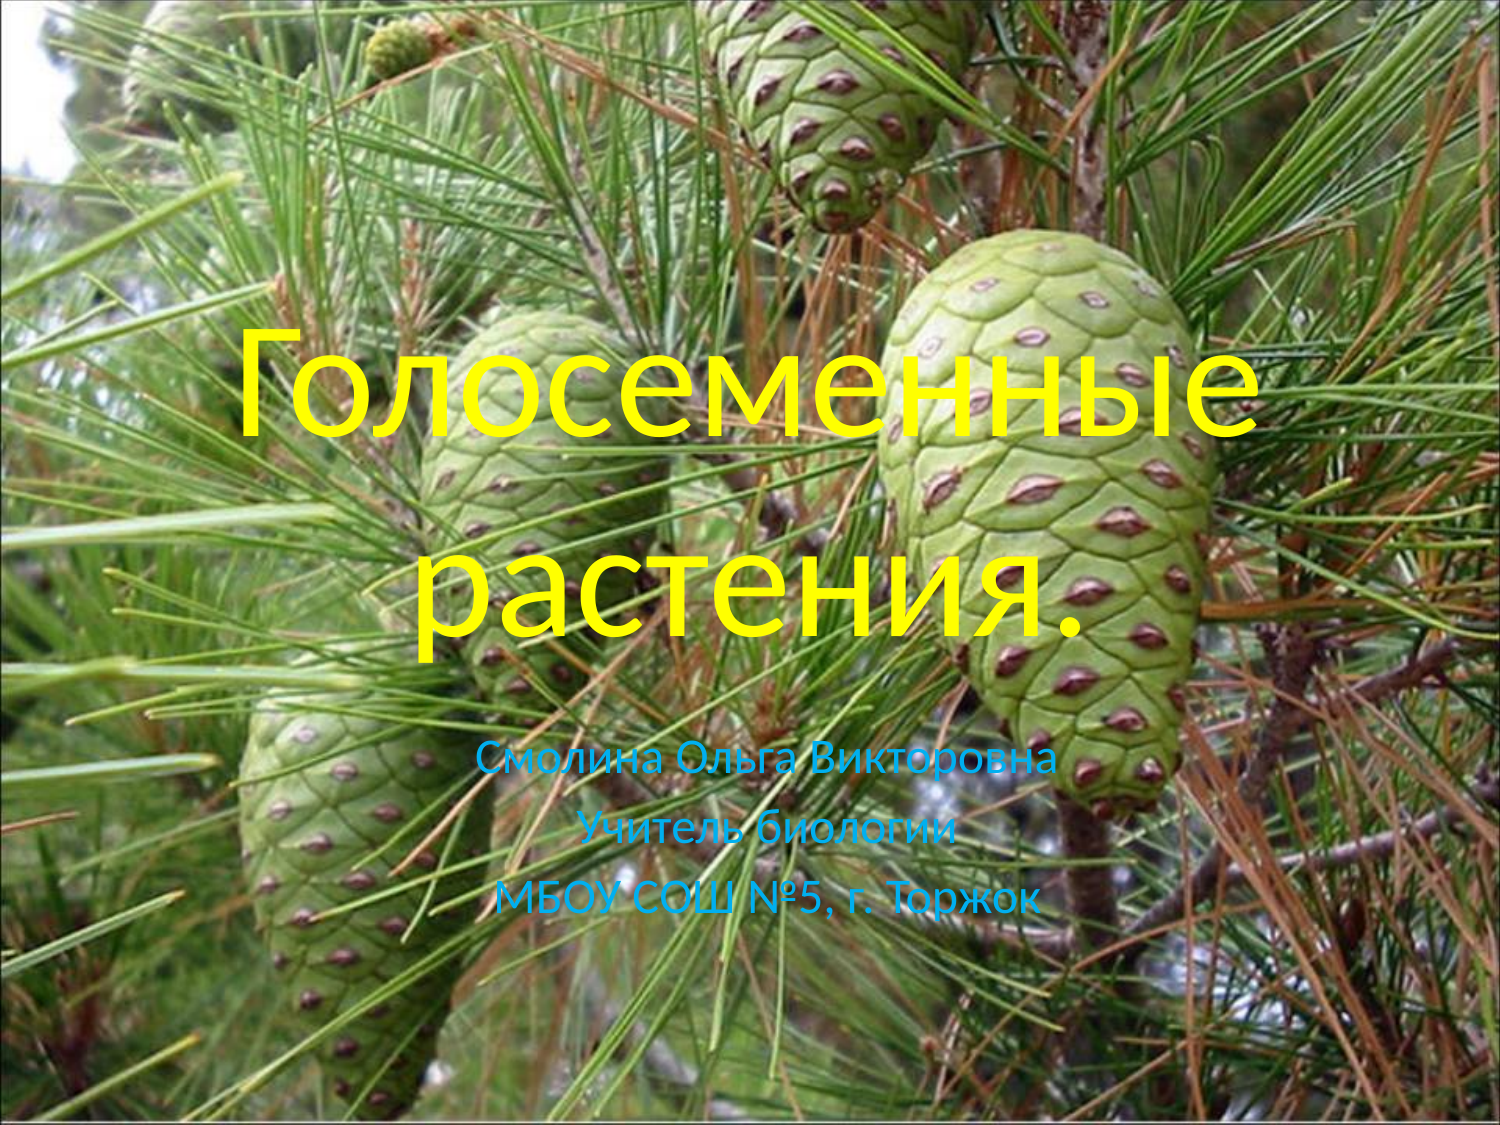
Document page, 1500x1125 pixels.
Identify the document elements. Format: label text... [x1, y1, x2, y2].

picture [0, 0, 1500, 1125]
title Голосеменные растения. [112, 349, 1388, 591]
subtitle Смолина Ольга Викторовна Учитель биологии МБОУ СОШ №5, г. Торжок [241, 715, 1293, 1004]
